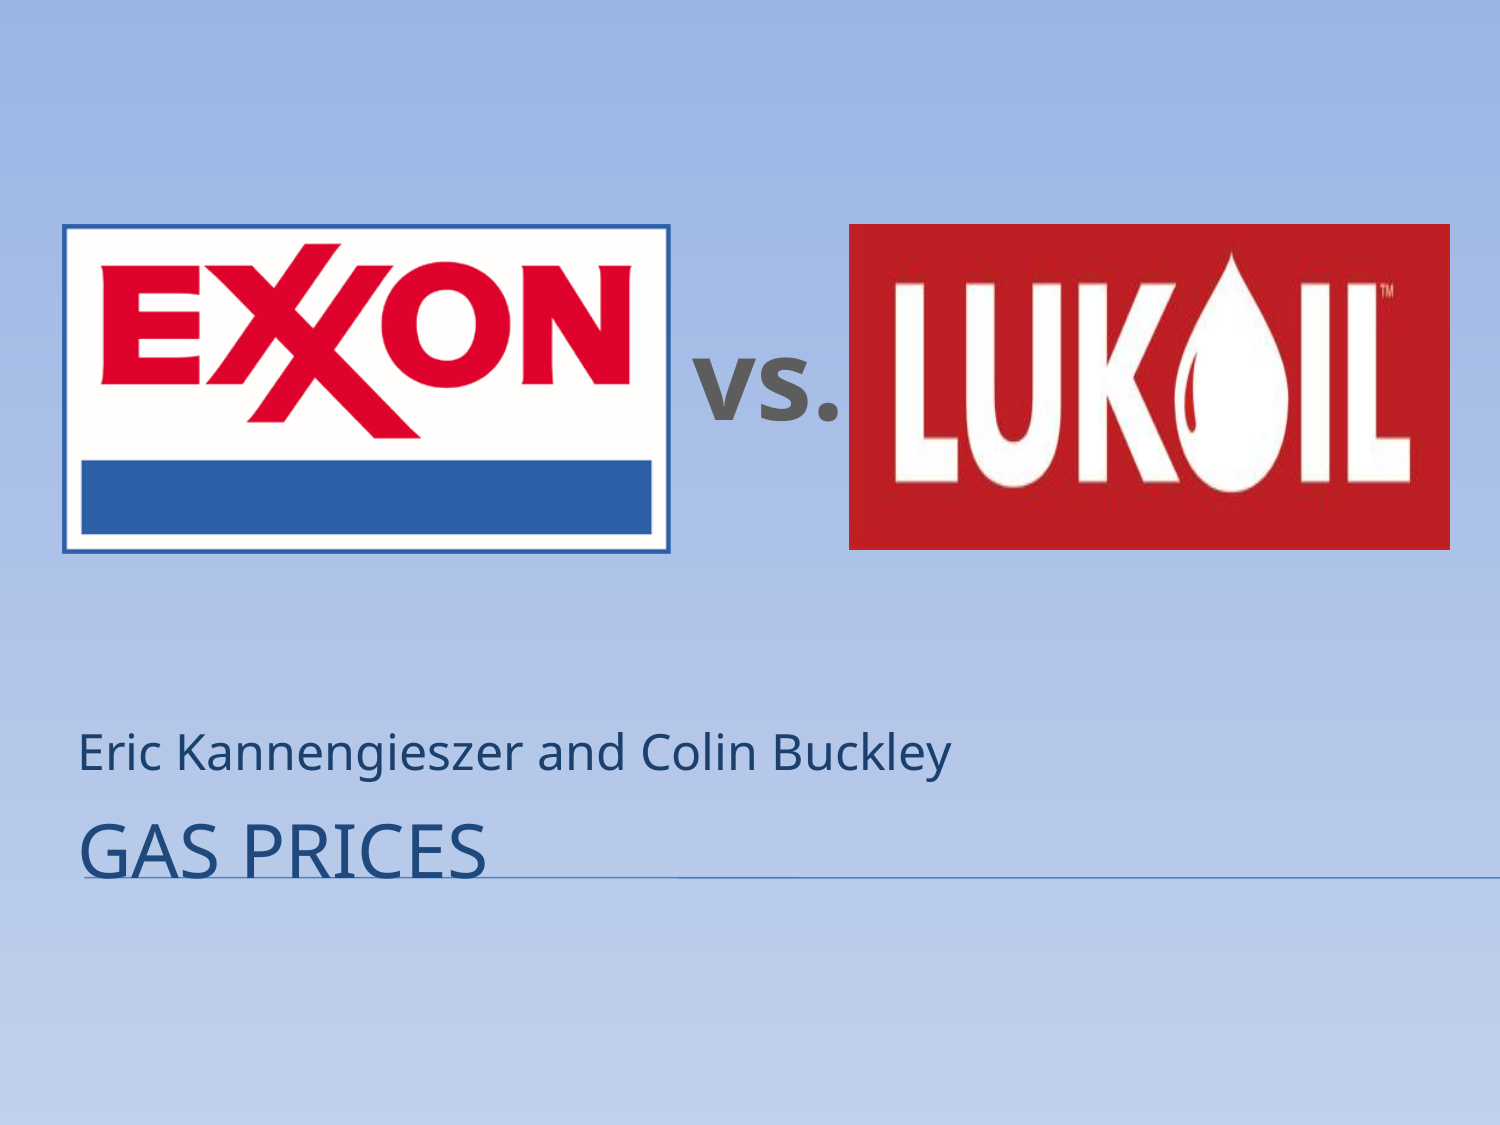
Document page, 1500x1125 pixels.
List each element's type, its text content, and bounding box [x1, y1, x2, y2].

text_box vs. [680, 299, 839, 450]
subtitle Eric Kannengieszer and Colin Buckley [62, 637, 1450, 788]
picture [62, 224, 671, 555]
title Gas Prices [62, 796, 1450, 997]
picture [849, 224, 1451, 551]
